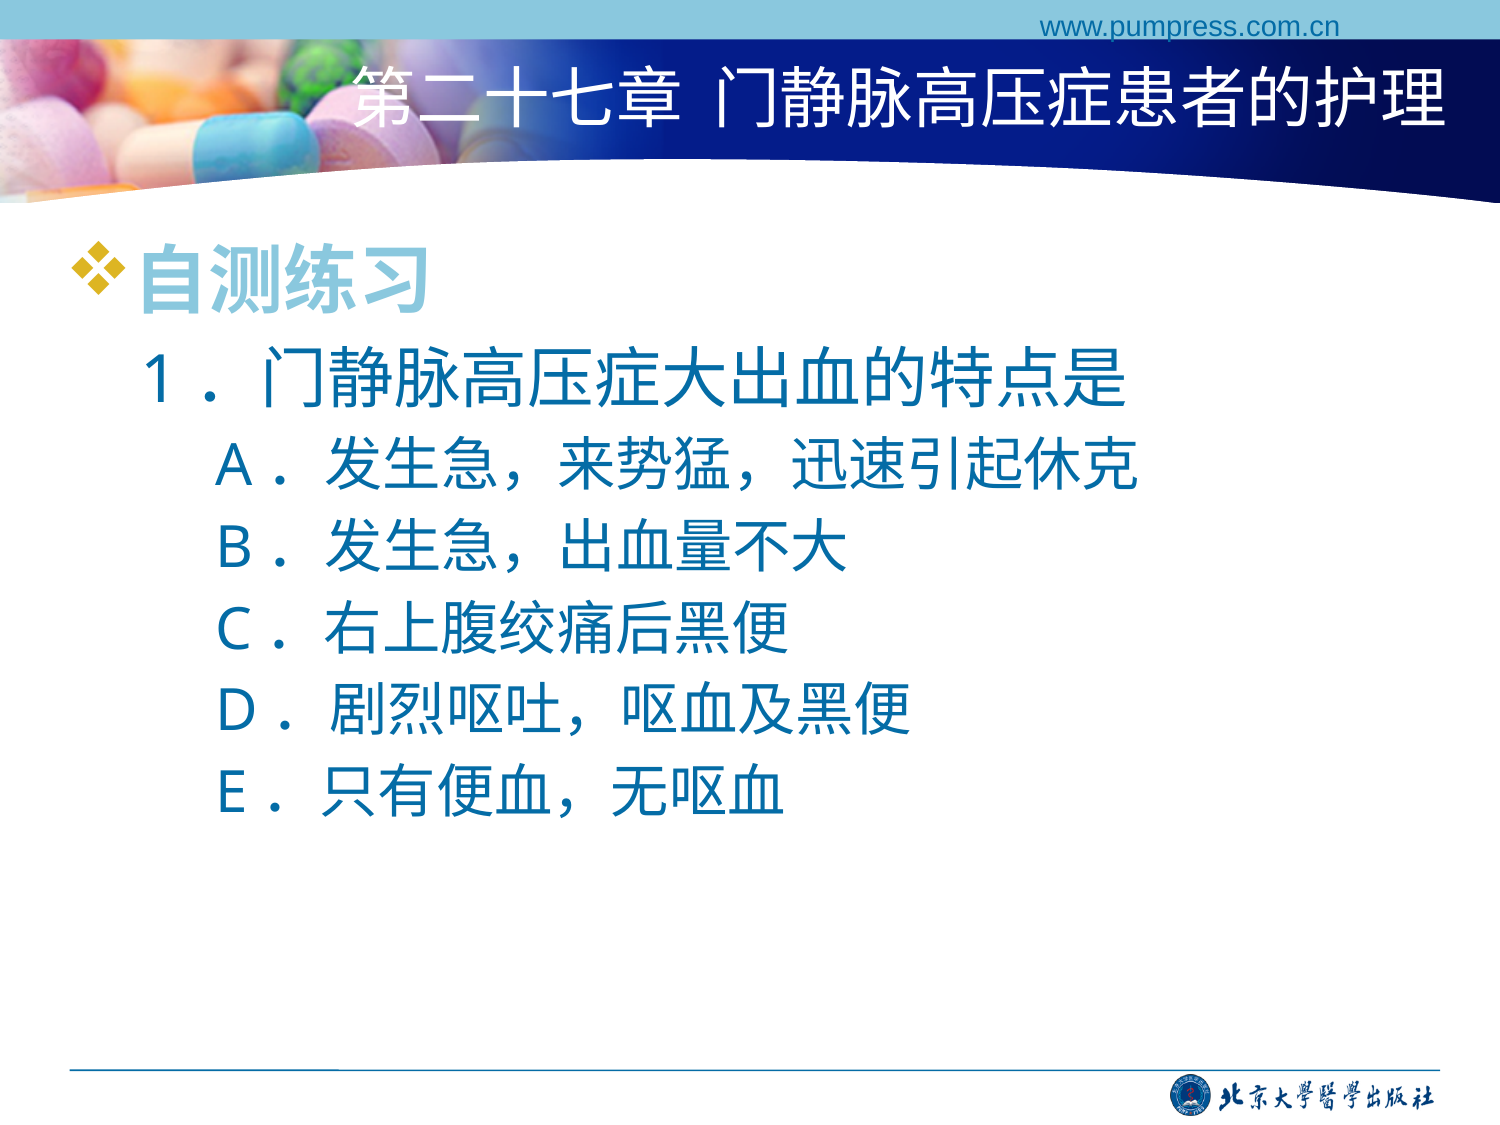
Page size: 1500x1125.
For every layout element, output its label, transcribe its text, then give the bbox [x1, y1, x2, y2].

title 第二十七章 门静脉高压症患者的护理 [137, 49, 1463, 143]
slide_number www.pumpress.com.cn [1025, 0, 1463, 38]
picture [0, 40, 1500, 203]
list 自测练习 1．门静脉高压症大出血的特点是 A．发生急，来势猛，迅速引起休克 B．发生急，出血量不大 C．右上腹绞痛后黑便 D．剧烈呕吐，呕血及黑便 E．只有便血，无呕血 [49, 224, 1463, 1026]
picture [1170, 1074, 1436, 1118]
